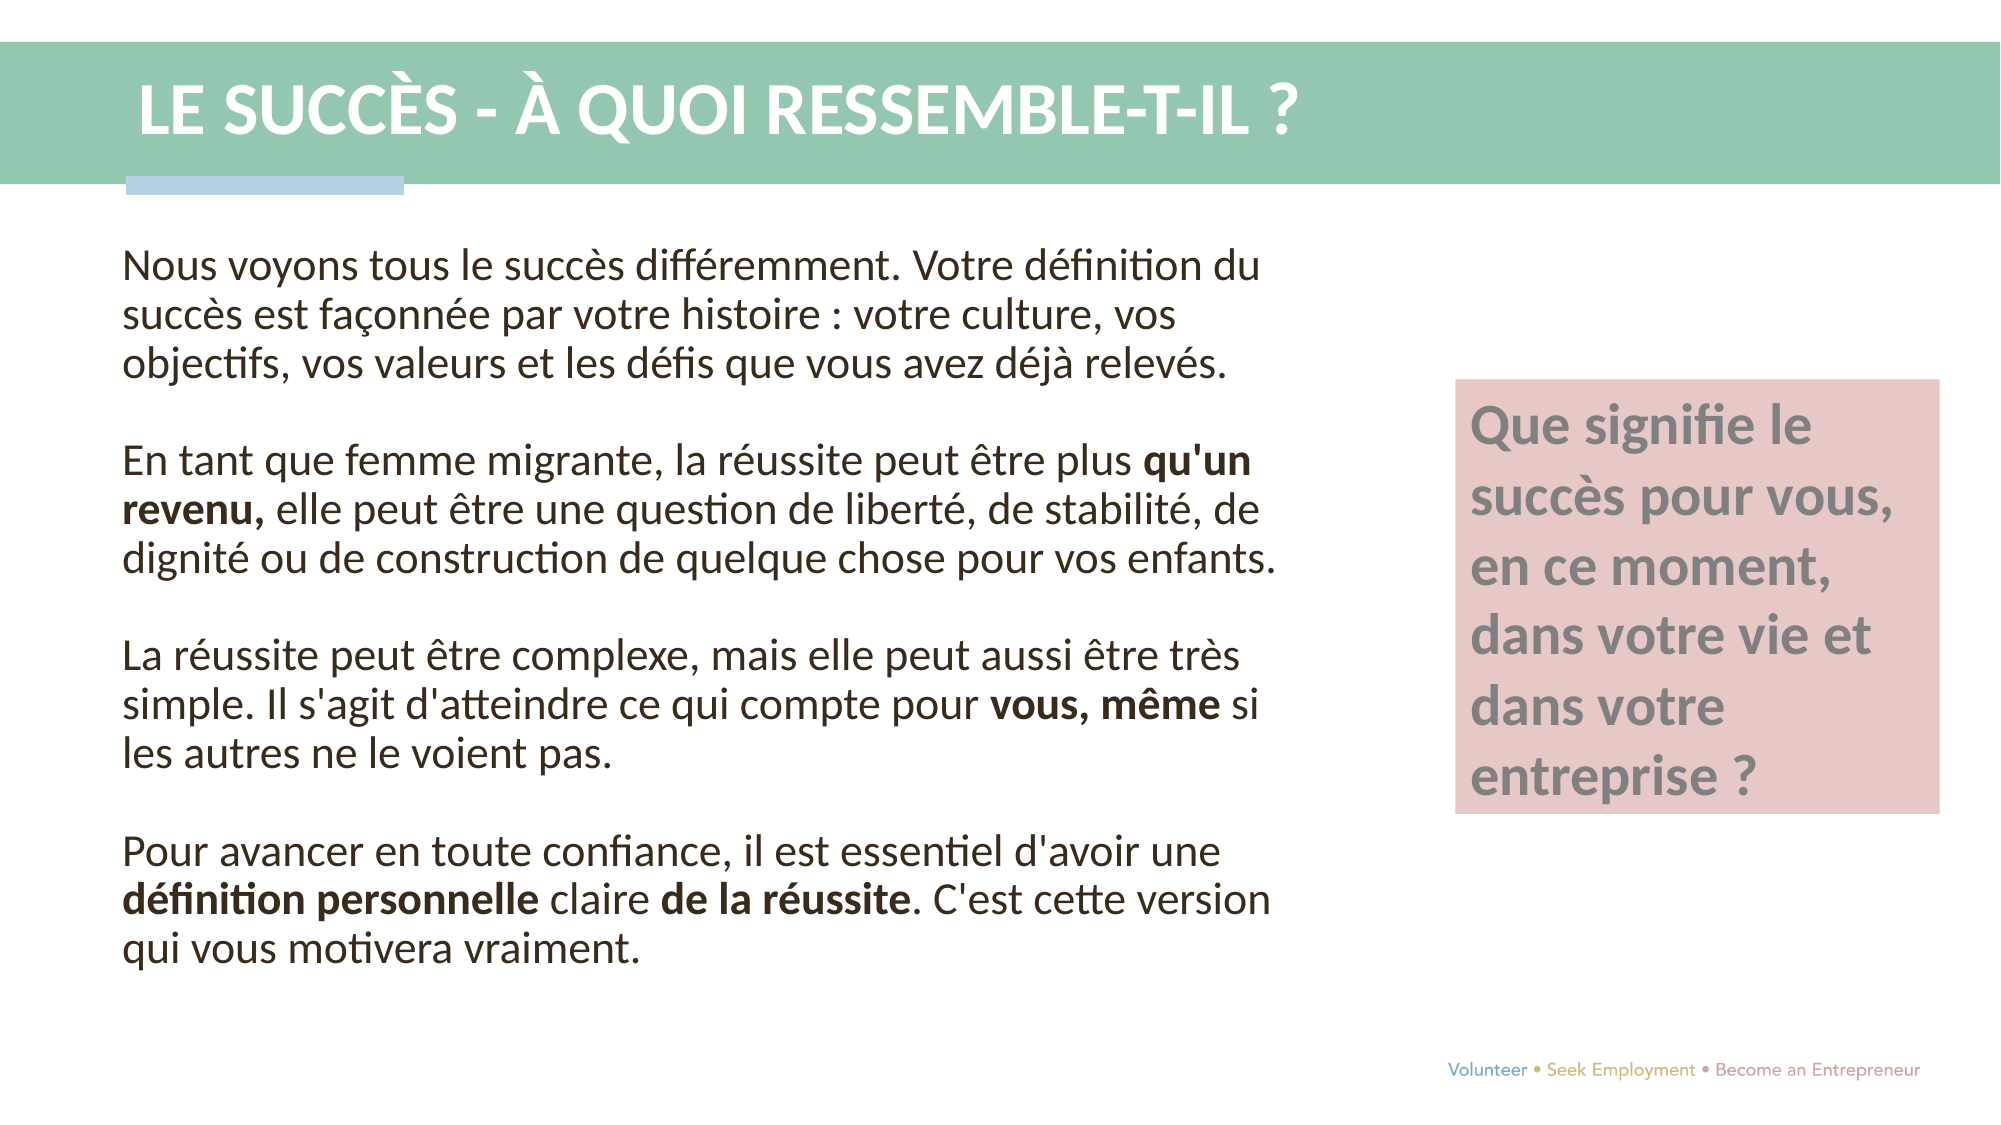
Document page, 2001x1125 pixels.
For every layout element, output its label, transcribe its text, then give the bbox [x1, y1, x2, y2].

picture [1418, 1046, 1971, 1103]
text_box Que signifie le succès pour vous, en ce moment, dans votre vie et dans votre entreprise ? [1455, 379, 1940, 814]
list LE SUCCÈS - À QUOI RESSEMBLE-T-IL ? [123, 51, 1913, 170]
list Nous voyons tous le succès différemment. Votre définition du succès est façonnée par votre histoire : votre culture, vos objectifs, vos valeurs et les défis que vous avez déjà relevés. En tant que femme migrante, la réussite peut être plus qu'un revenu, elle peut être une question de liberté, de stabilité, de dignité ou de construction de quelque chose pour vos enfants. La réussite peut être complexe, mais elle peut aussi être très simple. Il s'agit d'atteindre ce qui compte pour vous, même si les autres ne le voient pas. Pour avancer en toute confiance, il est essentiel d'avoir une définition personnelle claire de la réussite. C'est cette version qui vous motivera vraiment. [107, 233, 1330, 980]
